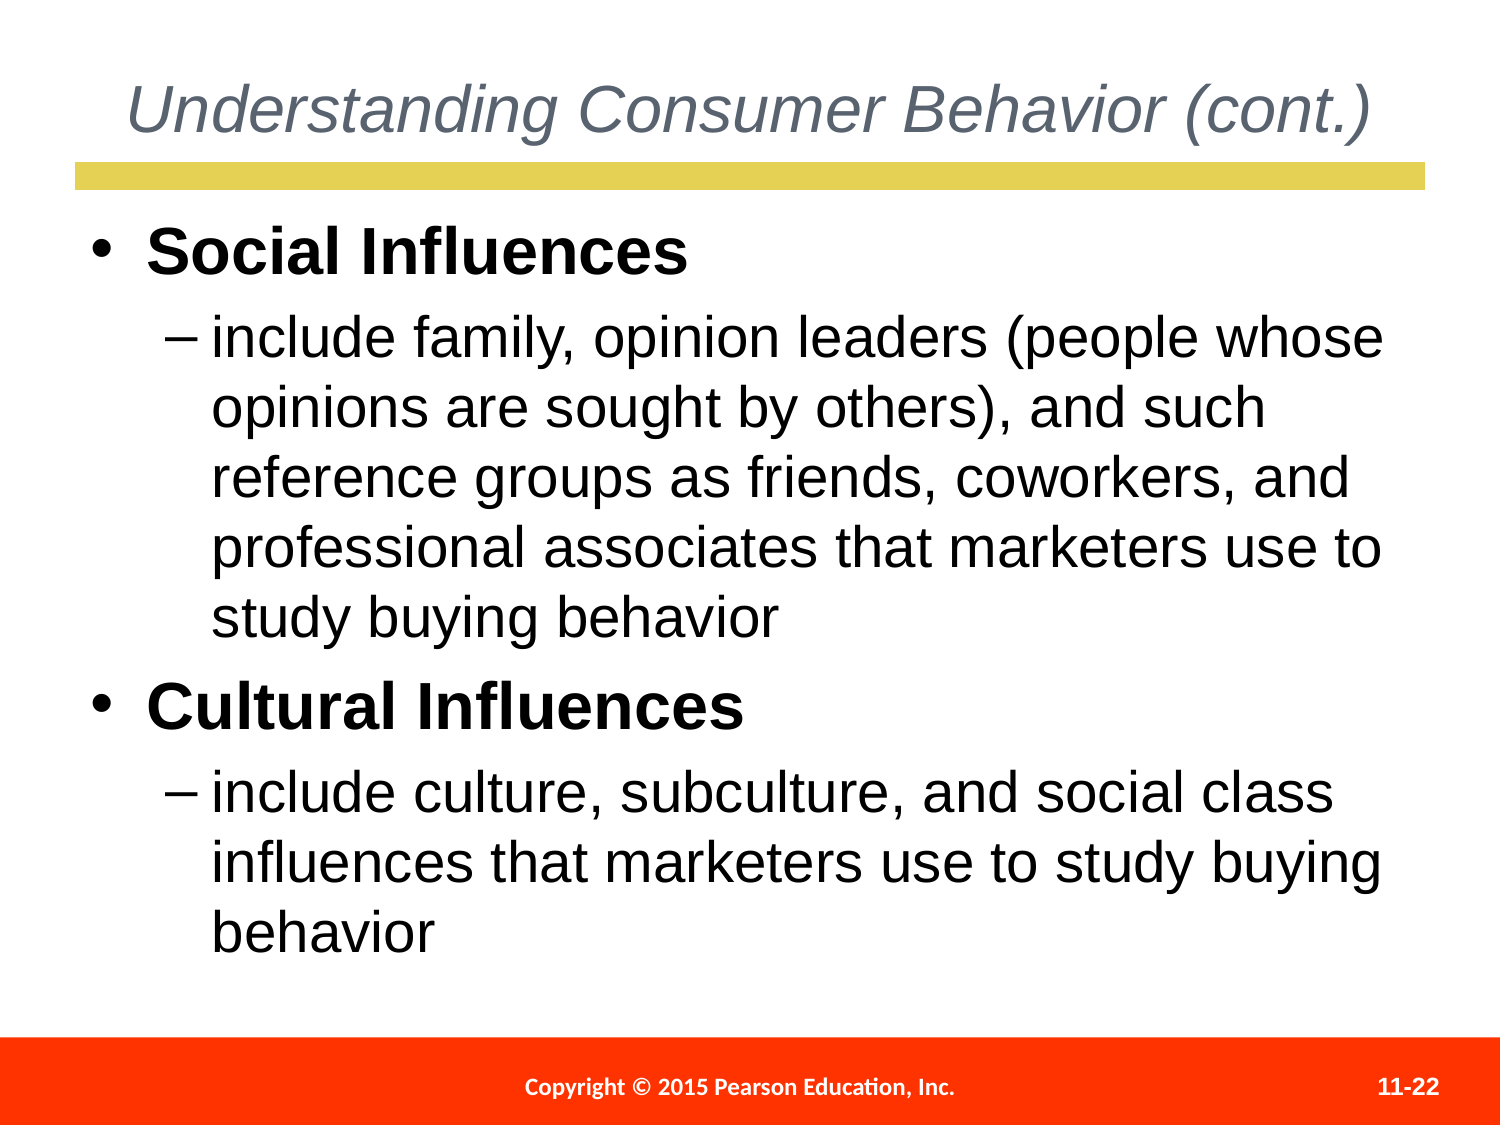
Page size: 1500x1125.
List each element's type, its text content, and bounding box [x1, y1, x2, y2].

list Social Influences include family, opinion leaders (people whose opinions are sought by others), and such reference groups as friends, coworkers, and professional associates that marketers use to study buying behavior Cultural Influences include culture, subculture, and social class influences that marketers use to study buying behavior [74, 199, 1426, 1006]
title Understanding Consumer Behavior (cont.) [74, 12, 1426, 199]
